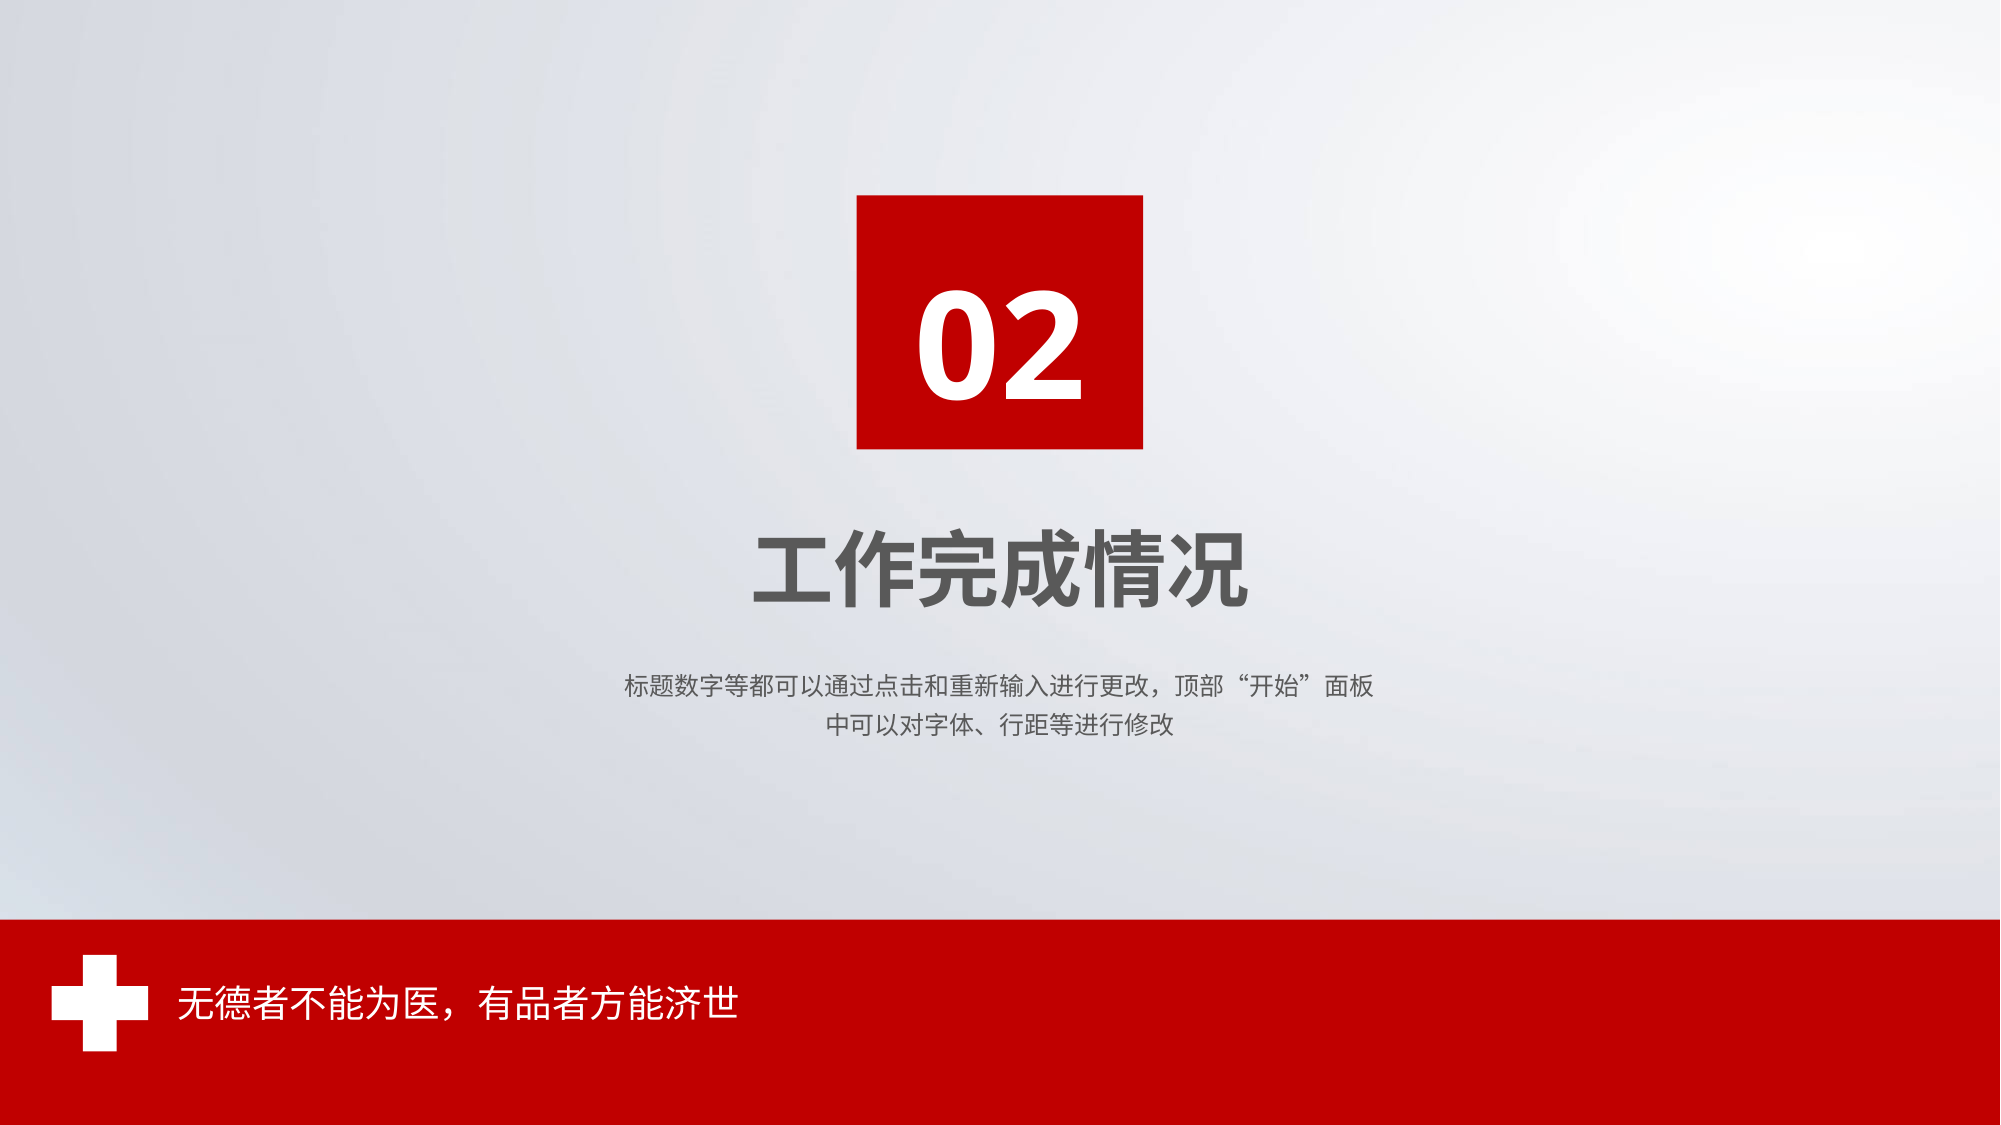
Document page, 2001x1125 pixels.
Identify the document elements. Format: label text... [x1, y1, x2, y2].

text_box 无德者不能为医，有品者方能济世 [162, 972, 1045, 1033]
text_box 标题数字等都可以通过点击和重新输入进行更改，顶部“开始”面板中可以对字体、行距等进行修改 [601, 654, 1399, 747]
text_box [0, 919, 2000, 1125]
picture [0, 0, 2000, 919]
text_box 工作完成情况 [700, 509, 1300, 625]
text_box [794, 187, 1206, 450]
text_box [51, 954, 149, 1052]
